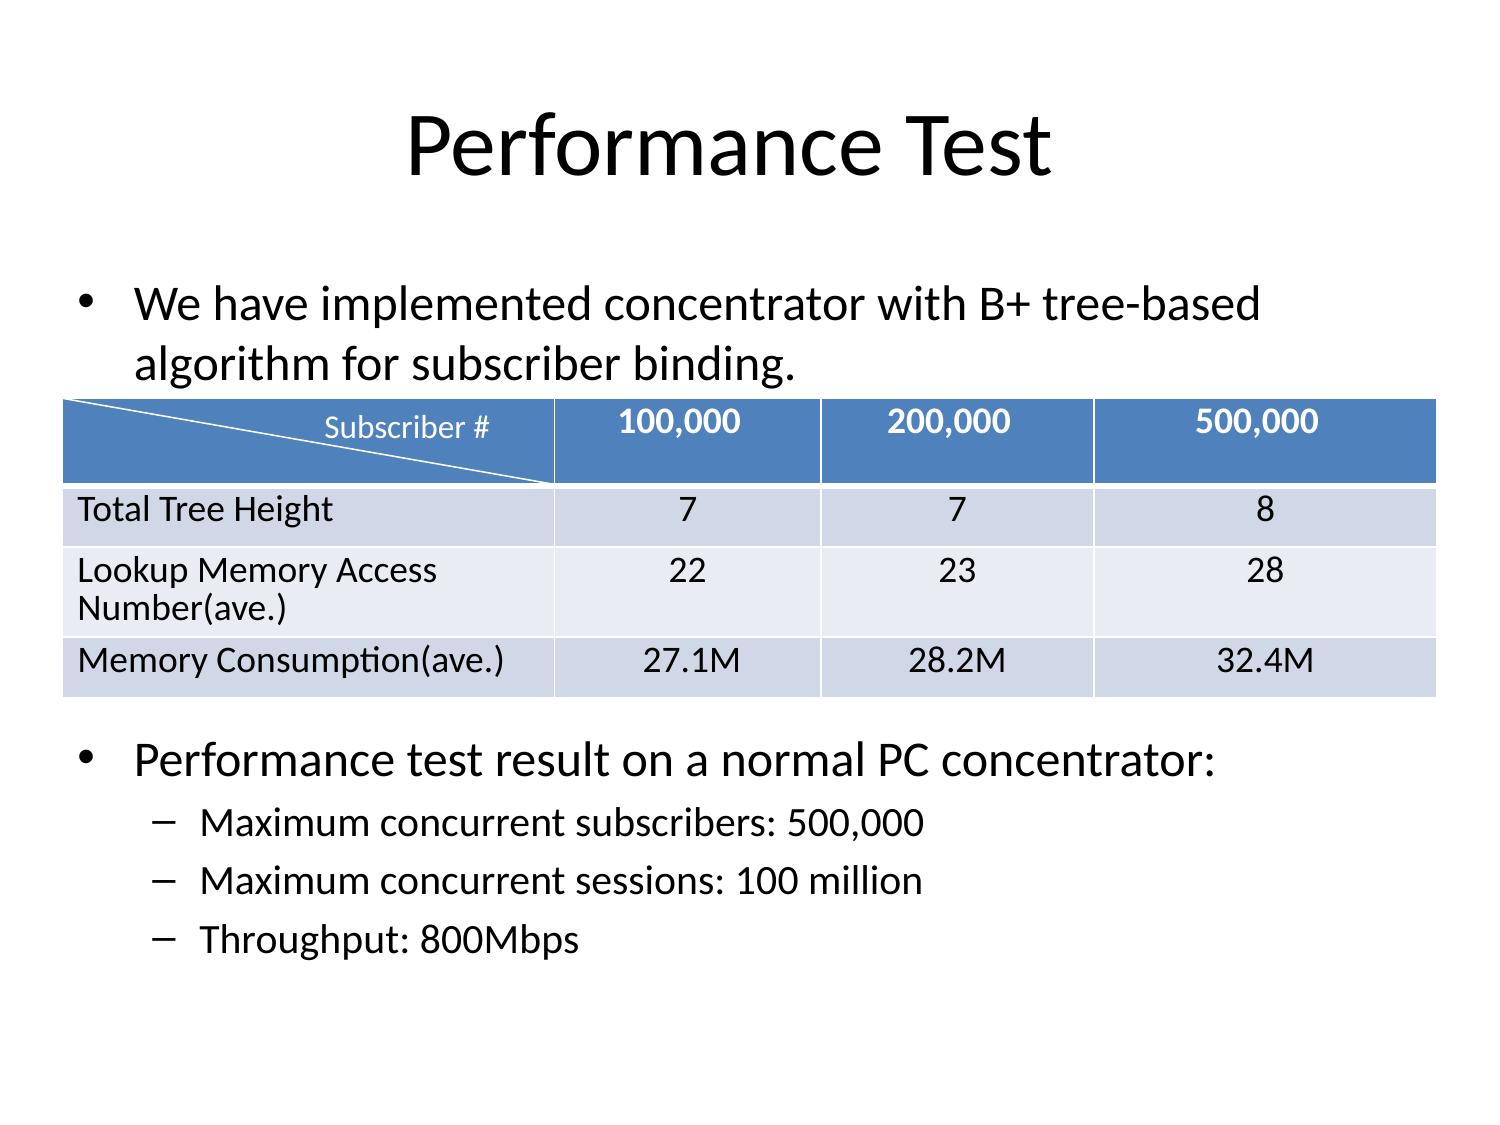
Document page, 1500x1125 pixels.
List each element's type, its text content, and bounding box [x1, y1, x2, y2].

table_cell 28.2M [822, 638, 1093, 697]
title Performance Test [75, 45, 1425, 233]
table_header 200,000 [822, 399, 1093, 483]
list We have implemented concentrator with B+ tree-based algorithm for subscriber binding. Performance test result on a normal PC concentrator: Maximum concurrent subscribers: 500,000 Maximum concurrent sessions: 100 million Throughput: 800Mbps [62, 699, 1413, 1025]
table_cell 22 [555, 548, 820, 636]
table_header 500,000 [1095, 399, 1436, 483]
list We have implemented concentrator with B+ tree-based algorithm for subscriber binding. Performance test result on a normal PC concentrator: Maximum concurrent subscribers: 500,000 Maximum concurrent sessions: 100 million Throughput: 800Mbps [62, 262, 1413, 397]
table_cell 27.1M [555, 638, 820, 697]
table_cell 32.4M [1095, 638, 1436, 697]
table_cell 8 [1095, 489, 1436, 546]
table_cell 28 [1095, 548, 1436, 636]
table_cell 7 [822, 489, 1093, 546]
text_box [62, 398, 563, 486]
table_header 100,000 [564, 399, 820, 483]
table_cell 23 [822, 548, 1093, 636]
table_cell Total Tree Height [63, 494, 554, 546]
table_cell Lookup Memory Access Number(ave.) [63, 548, 554, 636]
table_cell 7 [555, 489, 820, 546]
table_cell Memory Consumption(ave.) [63, 638, 554, 697]
